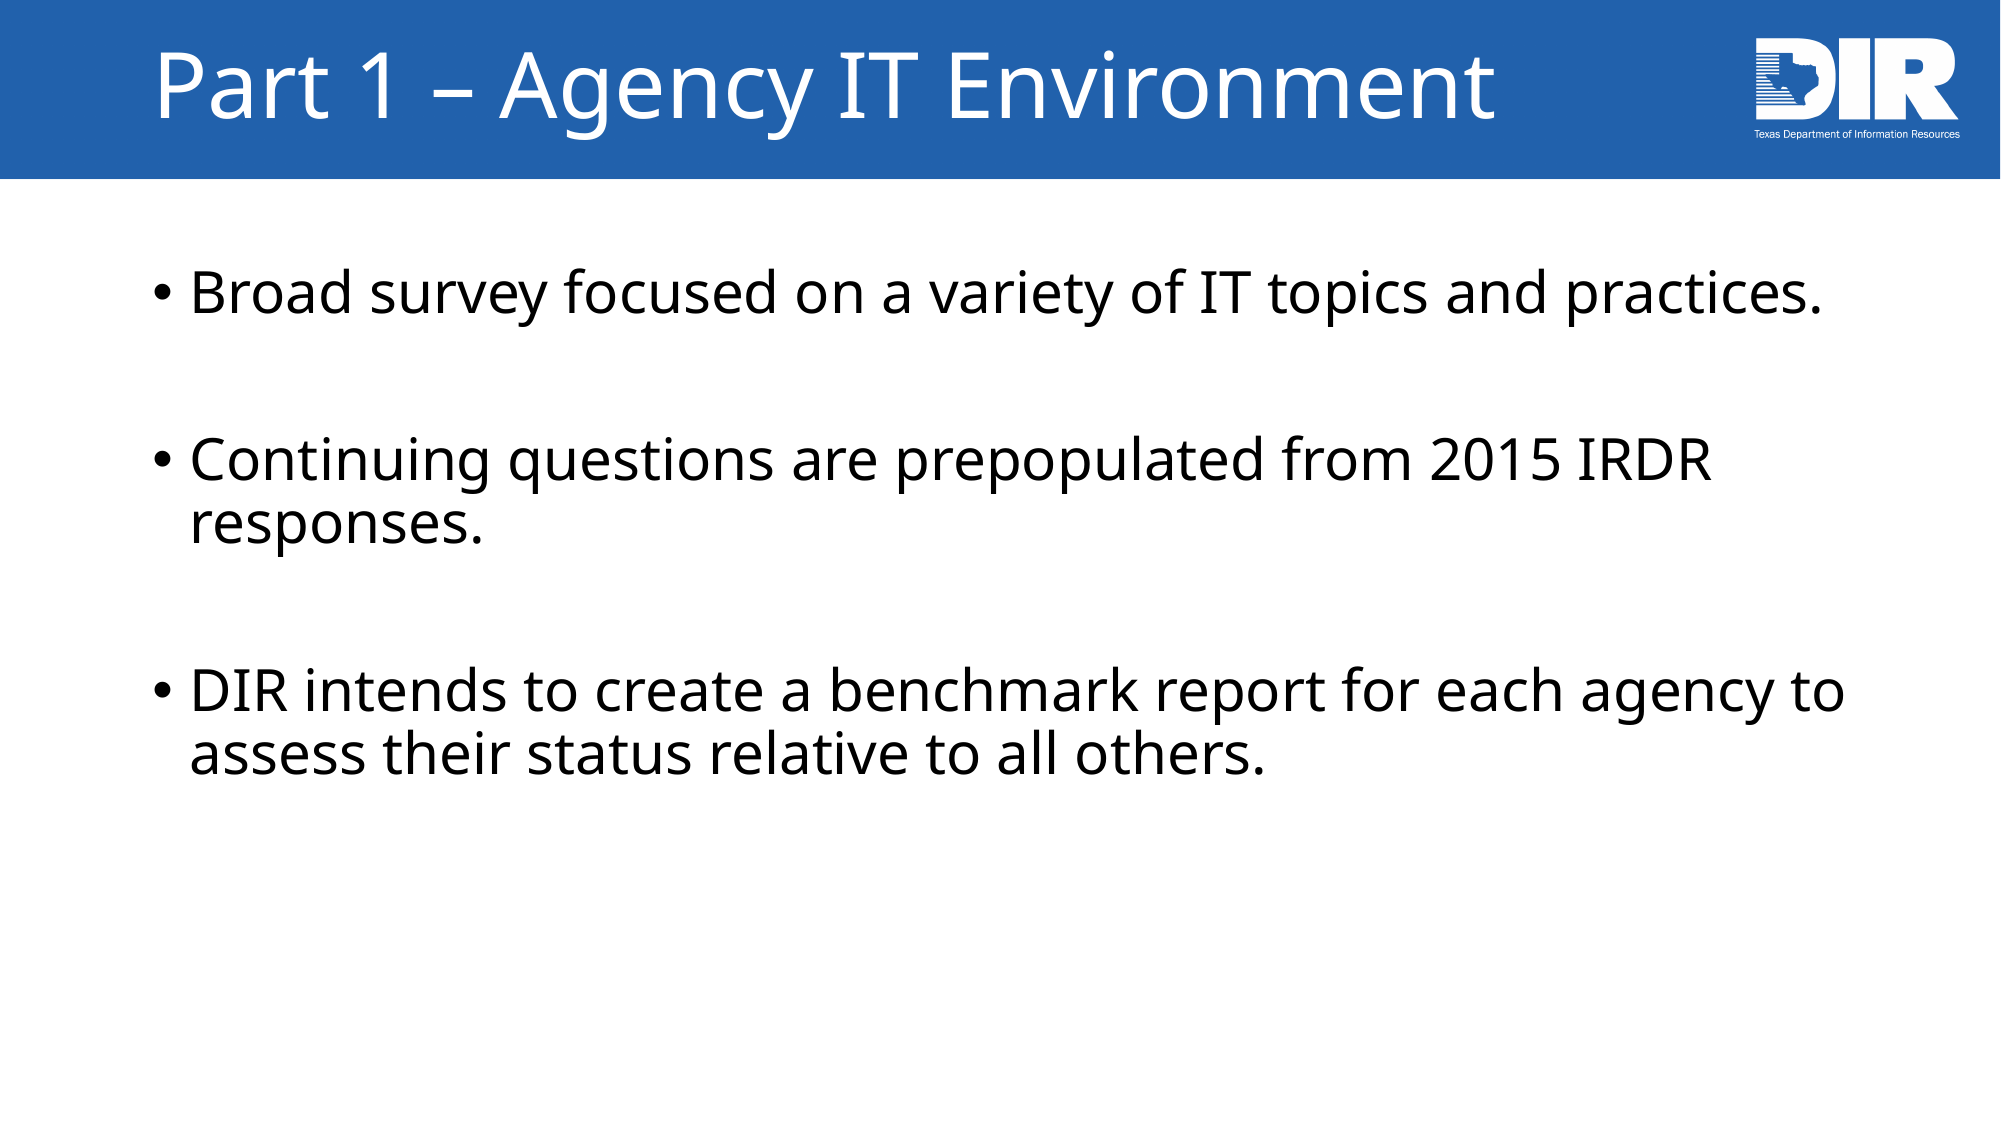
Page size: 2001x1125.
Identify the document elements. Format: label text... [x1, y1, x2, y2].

title Part 1 – Agency IT Environment [137, 0, 1863, 179]
picture [0, 0, 2001, 1125]
list Broad survey focused on a variety of IT topics and practices. Continuing questions are prepopulated from 2015 IRDR responses. DIR intends to create a benchmark report for each agency to assess their status relative to all others. [137, 255, 1863, 1014]
